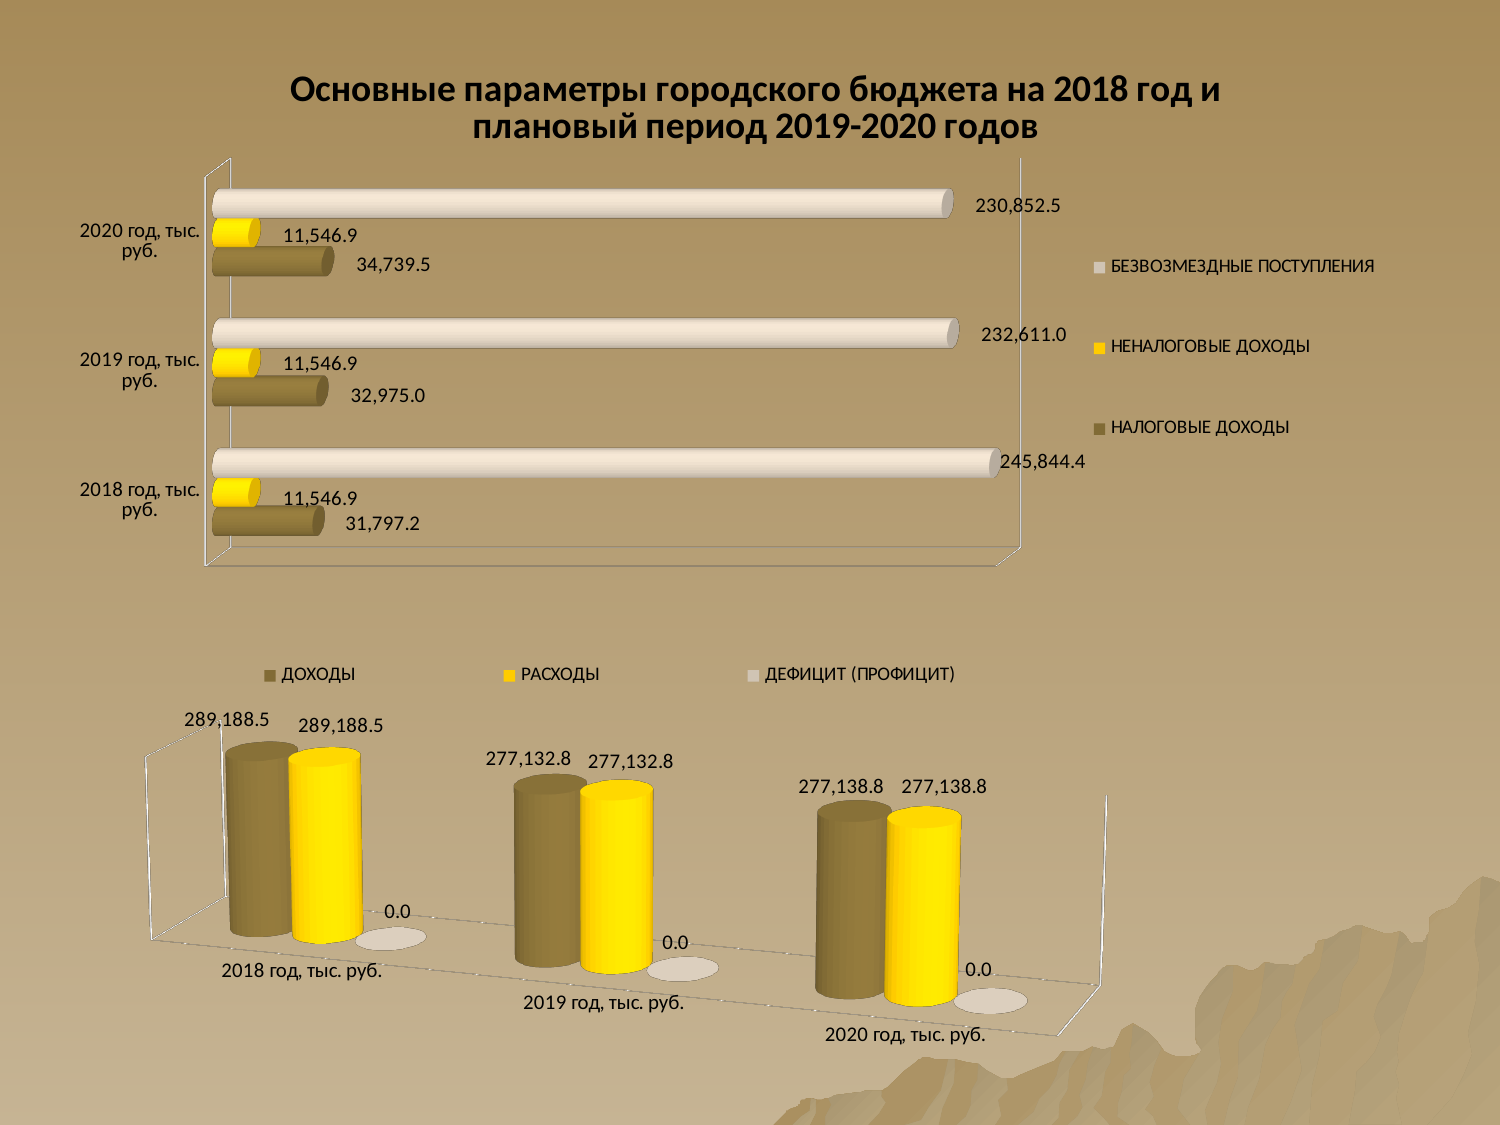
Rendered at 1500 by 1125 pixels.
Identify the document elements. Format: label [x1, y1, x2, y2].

chart [64, 42, 1448, 587]
chart [29, 656, 1436, 1083]
